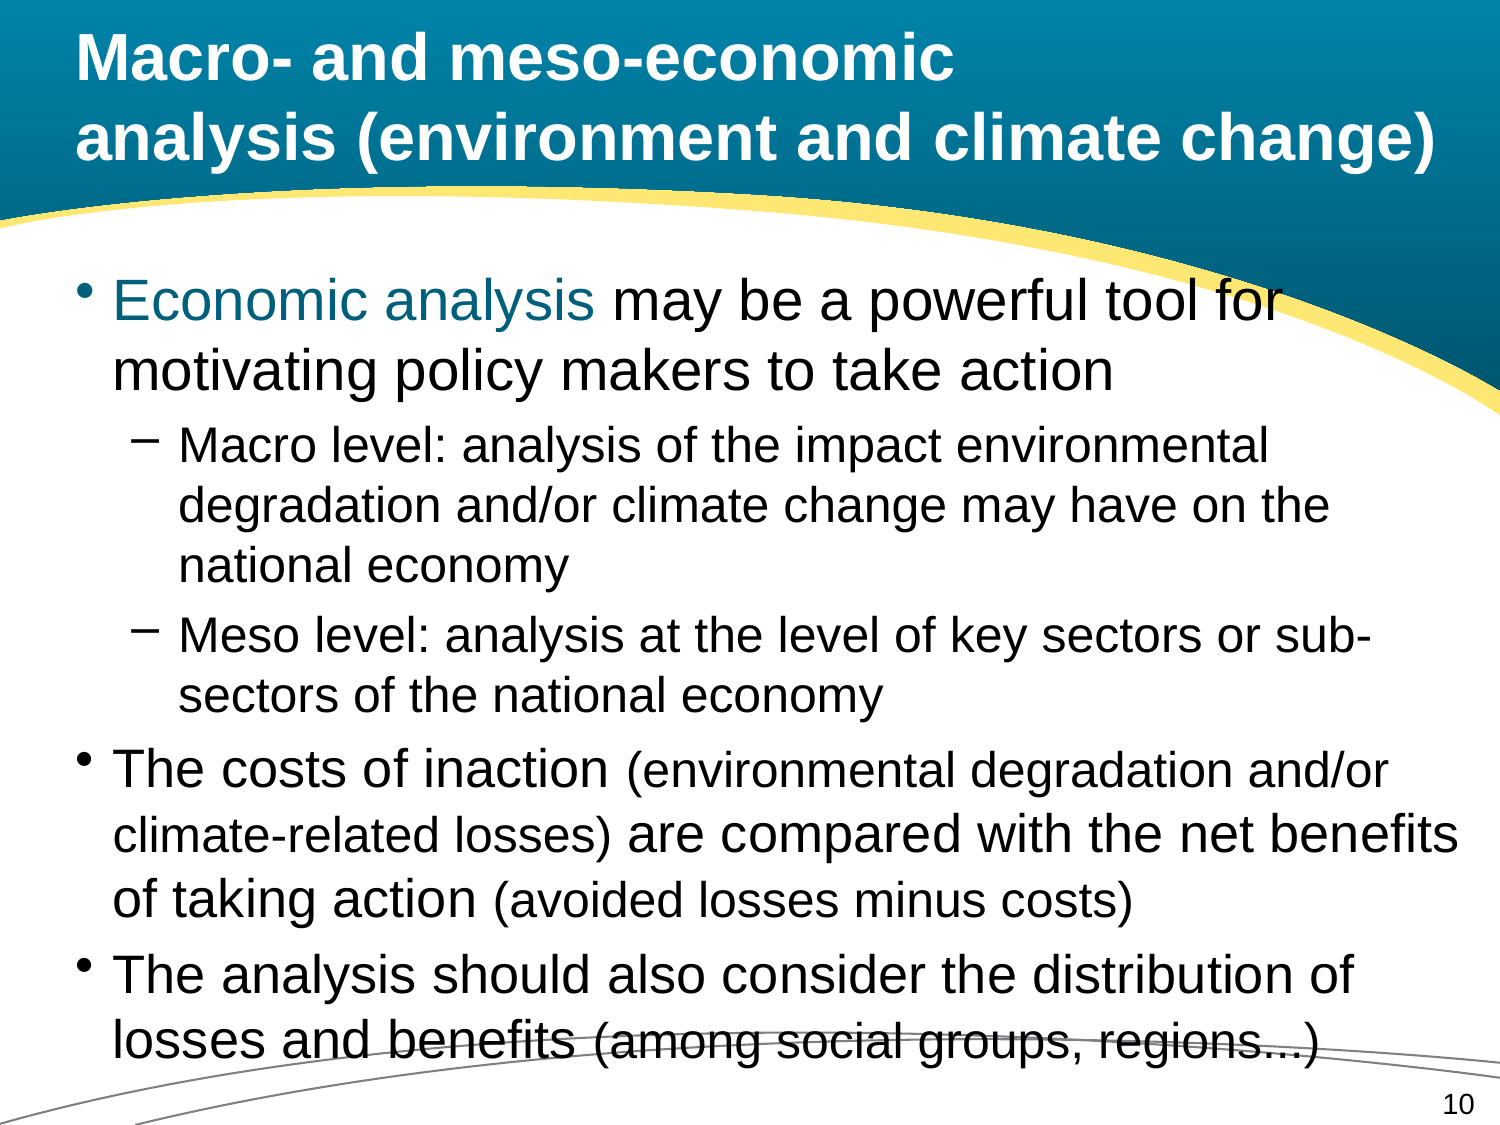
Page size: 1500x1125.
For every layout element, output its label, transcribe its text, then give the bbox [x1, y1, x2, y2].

slide_number 10 [1124, 1084, 1476, 1113]
title Macro- and meso-economic analysis (environment and climate change) [74, 0, 1476, 188]
list Economic analysis may be a powerful tool for motivating policy makers to take action Macro level: analysis of the impact environmental degradation and/or climate change may have on the national economy Meso level: analysis at the level of key sectors or sub-sectors of the national economy The costs of inaction (environmental degradation and/or climate-related losses) are compared with the net benefits of taking action (avoided losses minus costs) The analysis should also consider the distribution of losses and benefits (among social groups, regions...) [74, 262, 1476, 1051]
